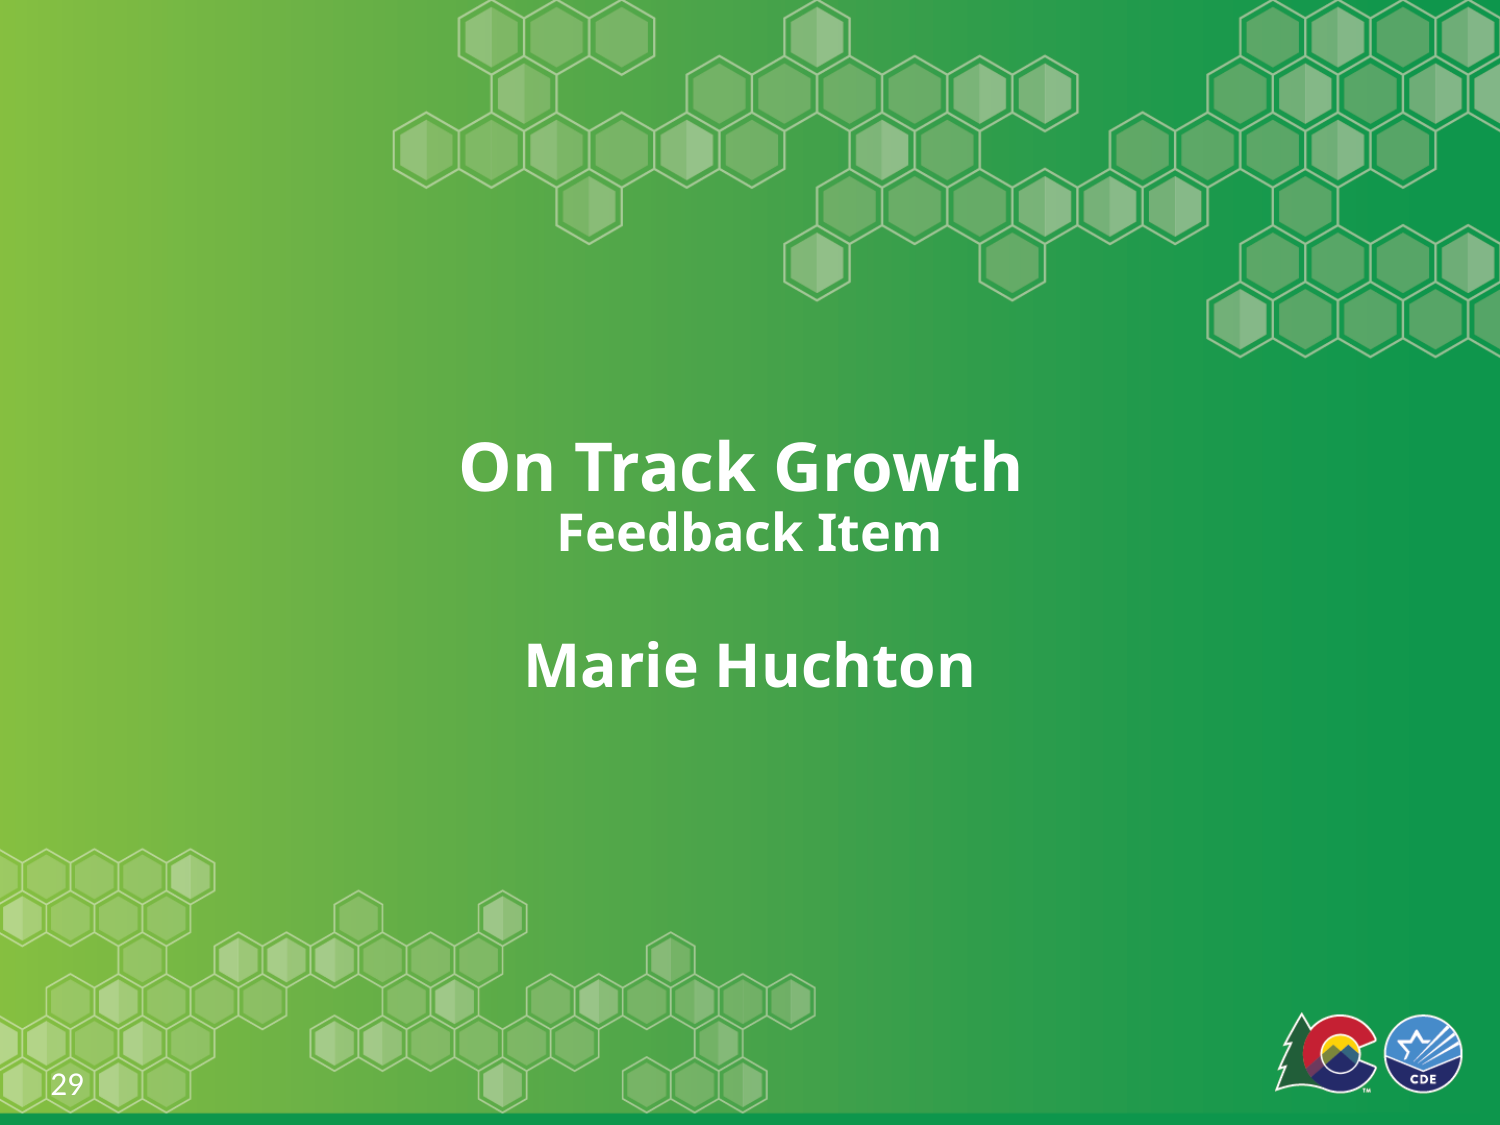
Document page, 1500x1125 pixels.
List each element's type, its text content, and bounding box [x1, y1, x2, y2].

title On Track Growth Feedback Item Marie Huchton [112, 425, 1388, 810]
picture [0, 0, 1500, 1125]
slide_number 29 [35, 1054, 373, 1115]
